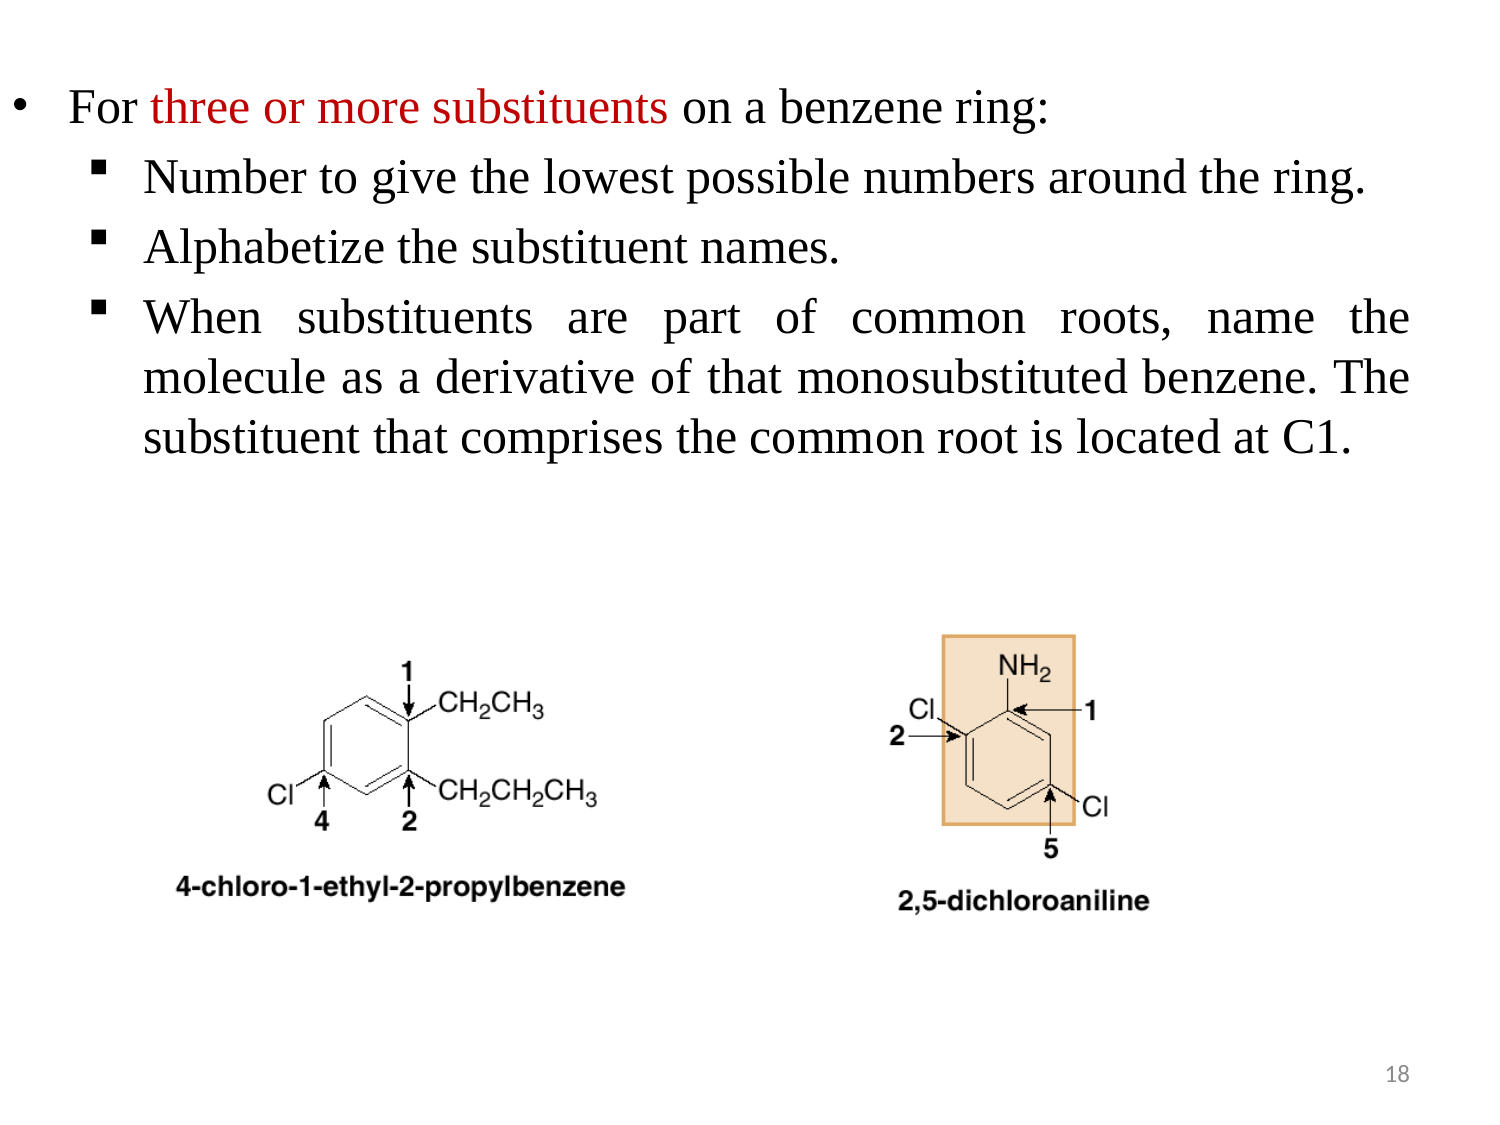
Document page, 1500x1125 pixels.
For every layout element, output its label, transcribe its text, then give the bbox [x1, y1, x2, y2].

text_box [169, 647, 646, 918]
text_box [880, 599, 1162, 927]
text_box For three or more substituents on a benzene ring: Number to give the lowest possible numbers around the ring. Alphabetize the substituent names. When substituents are part of common roots, name the molecule as a derivative of that monosubstituted benzene. The substituent that comprises the common root is located at C1. [0, 66, 1427, 472]
slide_number 18 [1074, 1042, 1425, 1103]
